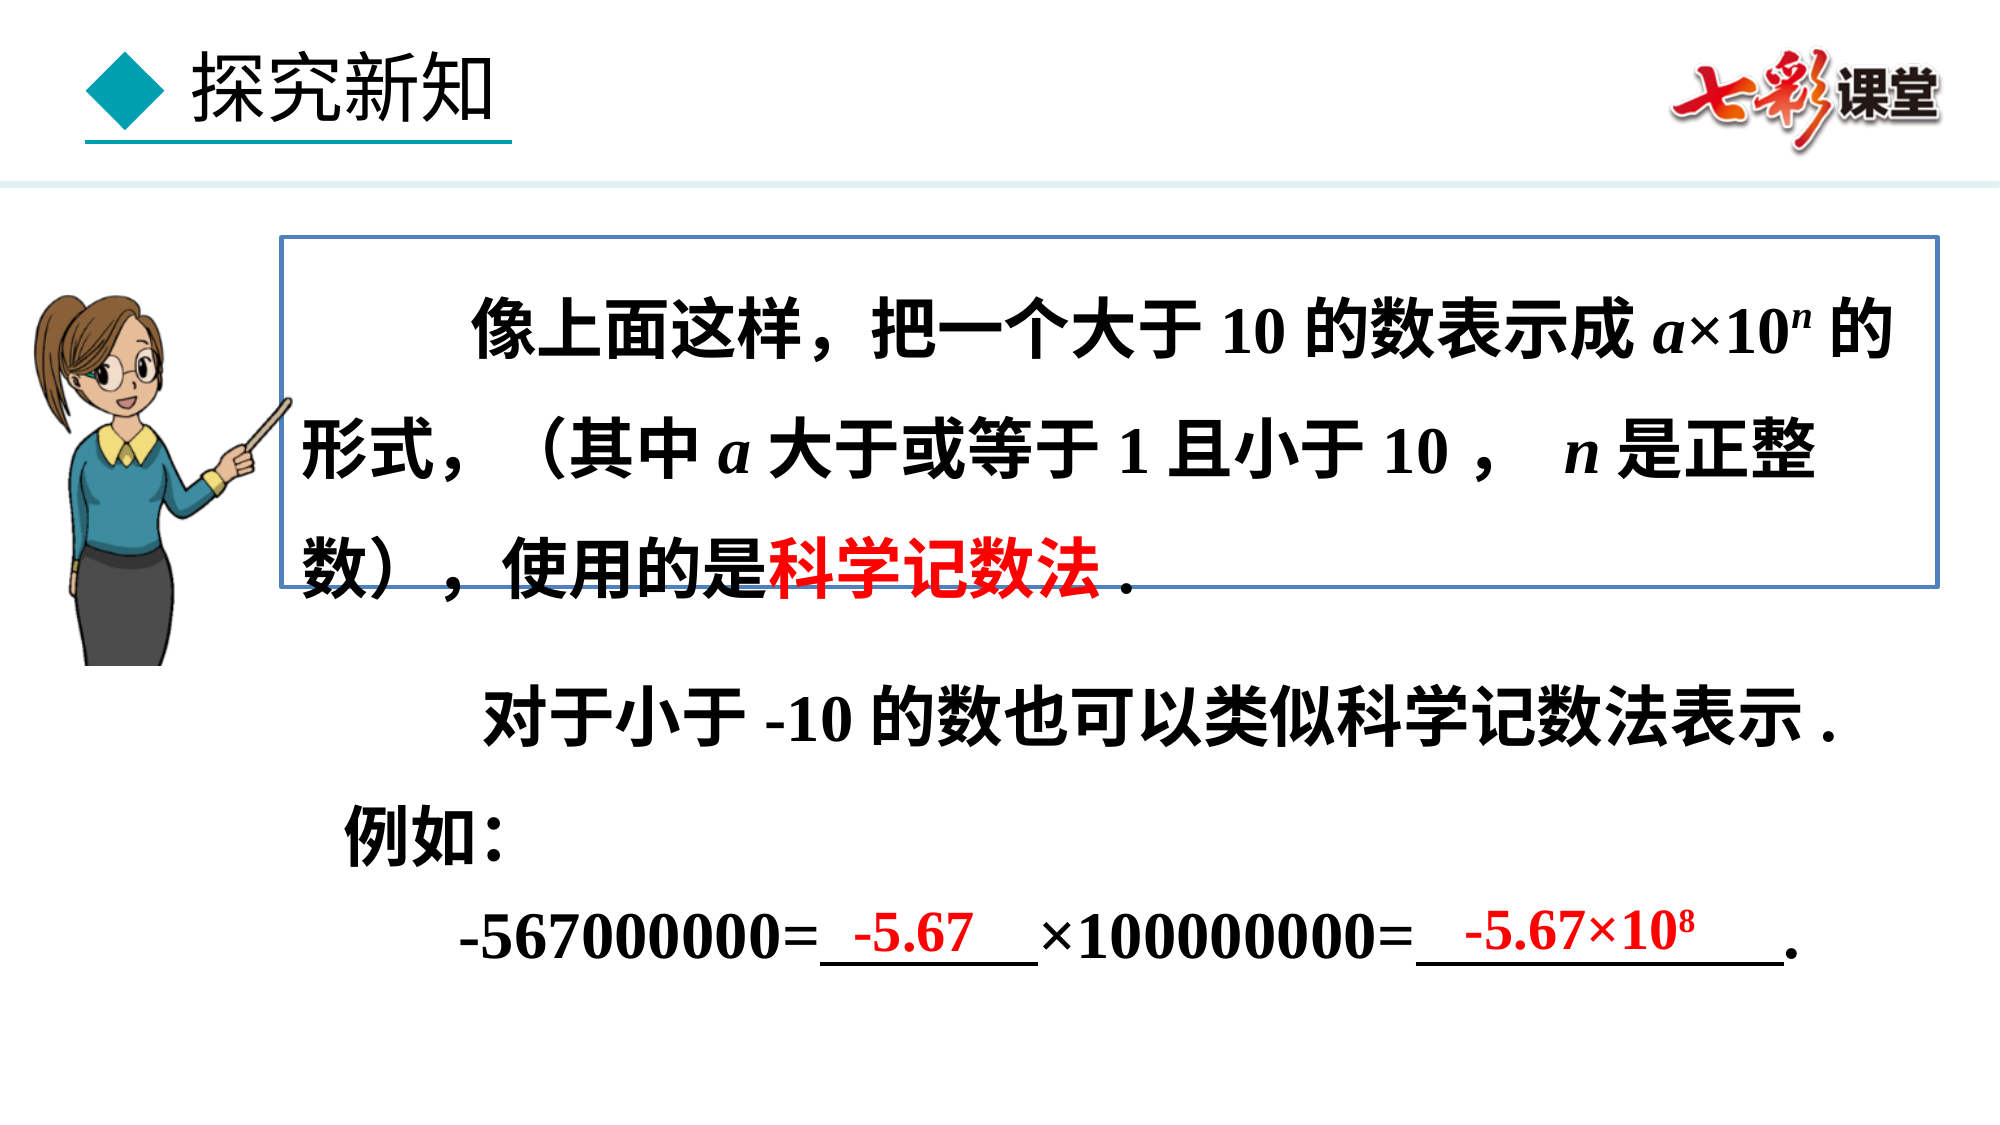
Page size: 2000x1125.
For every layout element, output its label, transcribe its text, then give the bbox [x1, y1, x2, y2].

text_box -5.67 [833, 883, 1024, 974]
text_box 像上面这样，把一个大于10的数表示成a×10n的形式，（其中a大于或等于1且小于10， n是正整数），使用的是科学记数法. [279, 235, 1940, 589]
text_box -567000000= ×100000000= . [438, 881, 1822, 982]
picture [33, 294, 293, 666]
text_box 对于小于-10的数也可以类似科学记数法表示. 例如： [323, 625, 1938, 886]
picture [1666, 42, 1948, 157]
text_box -5.67×108 [1445, 881, 1774, 972]
